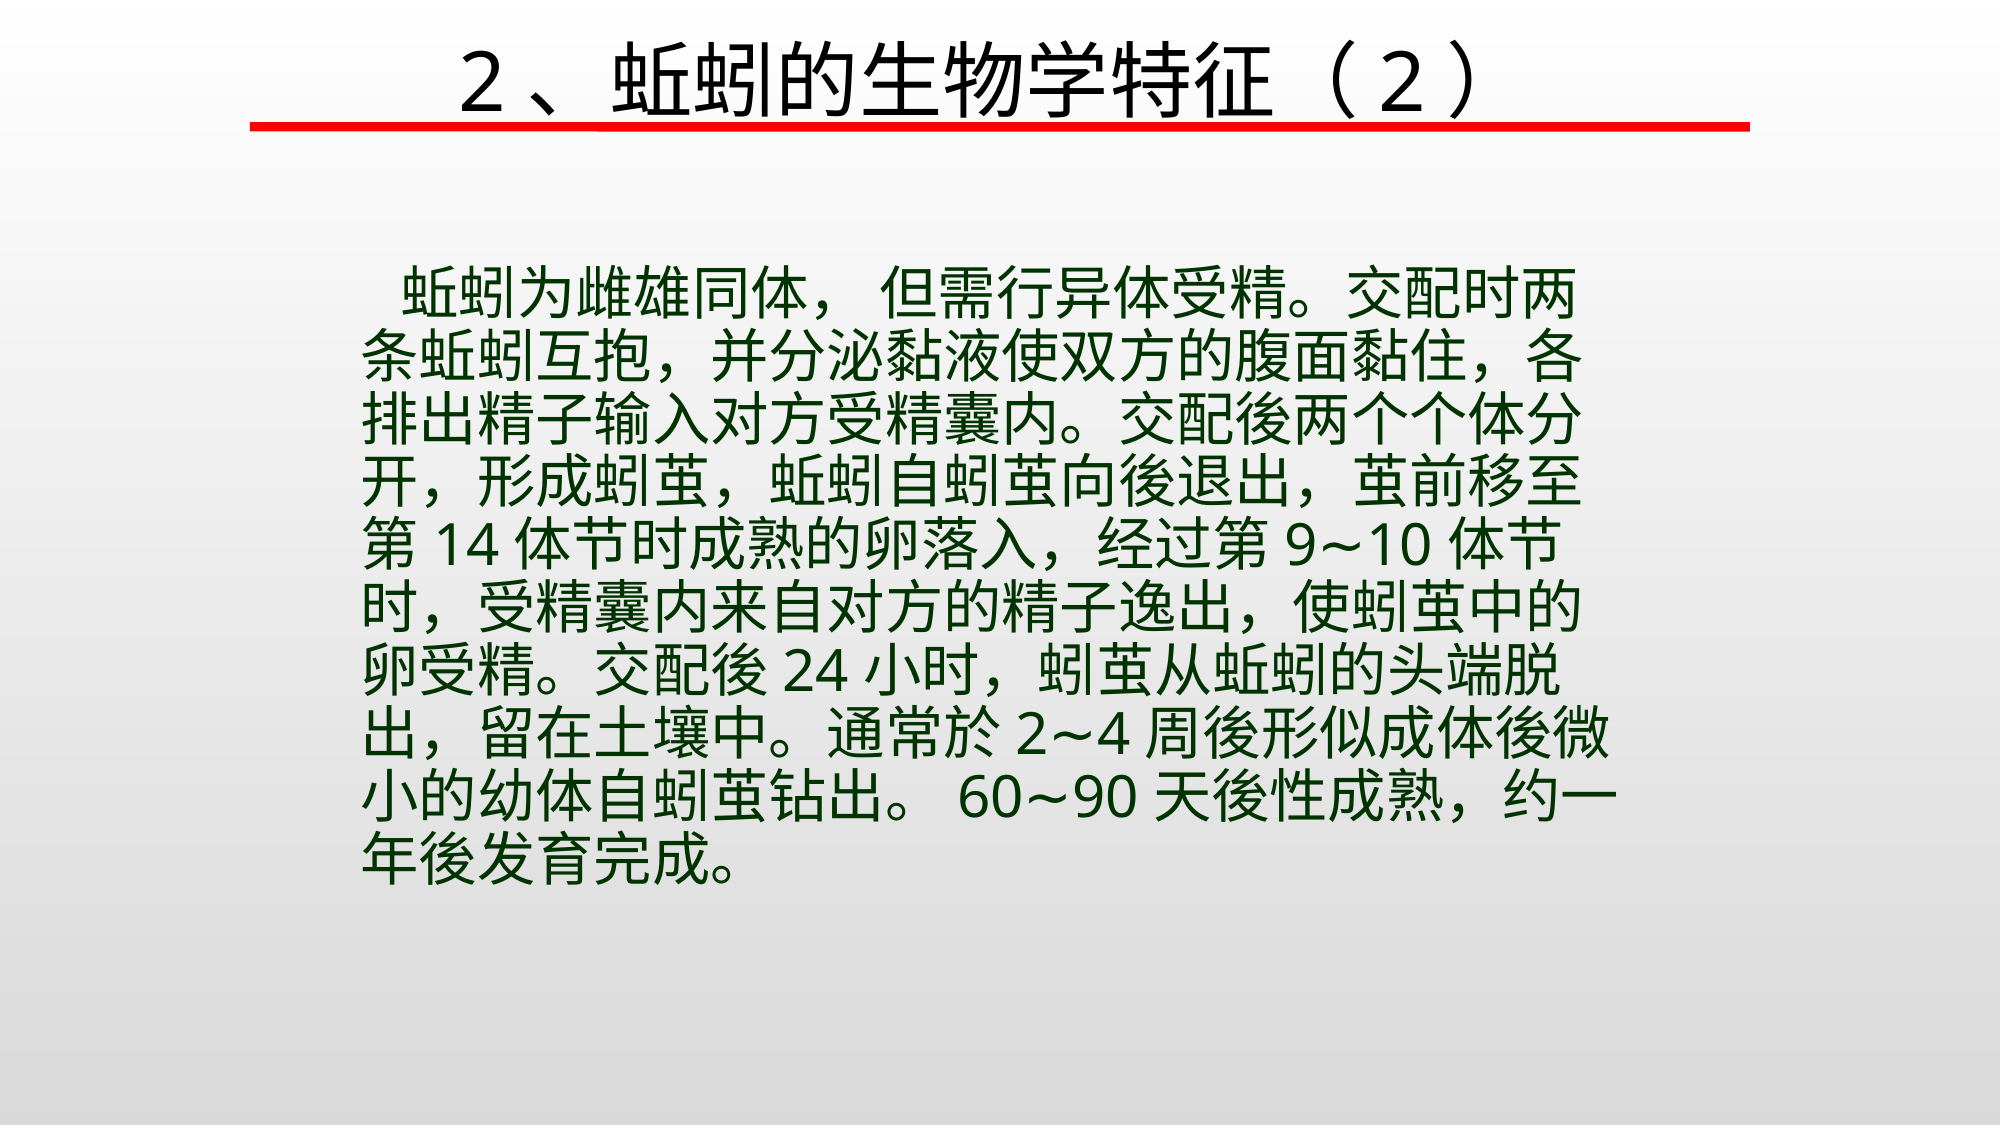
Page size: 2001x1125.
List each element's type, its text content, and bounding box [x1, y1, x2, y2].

text_box 2、蚯蚓的生物学特征（2） [346, 1, 1643, 114]
text_box 蚯蚓为雌雄同体， 但需行异体受精。交配时两条蚯蚓互抱，并分泌黏液使双方的腹面黏住，各排出精子输入对方受精囊内。交配後两个个体分开，形成蚓茧，蚯蚓自蚓茧向後退出，茧前移至第14体节时成熟的卵落入，经过第9∼10体节时，受精囊内来自对方的精子逸出，使蚓茧中的卵受精。交配後24小时，蚓茧从蚯蚓的头端脱出，留在土壤中。通常於2∼4周後形似成体後微小的幼体自蚓茧钻出。60∼90天後性成熟，约一年後发育完成。 [346, 256, 1636, 901]
